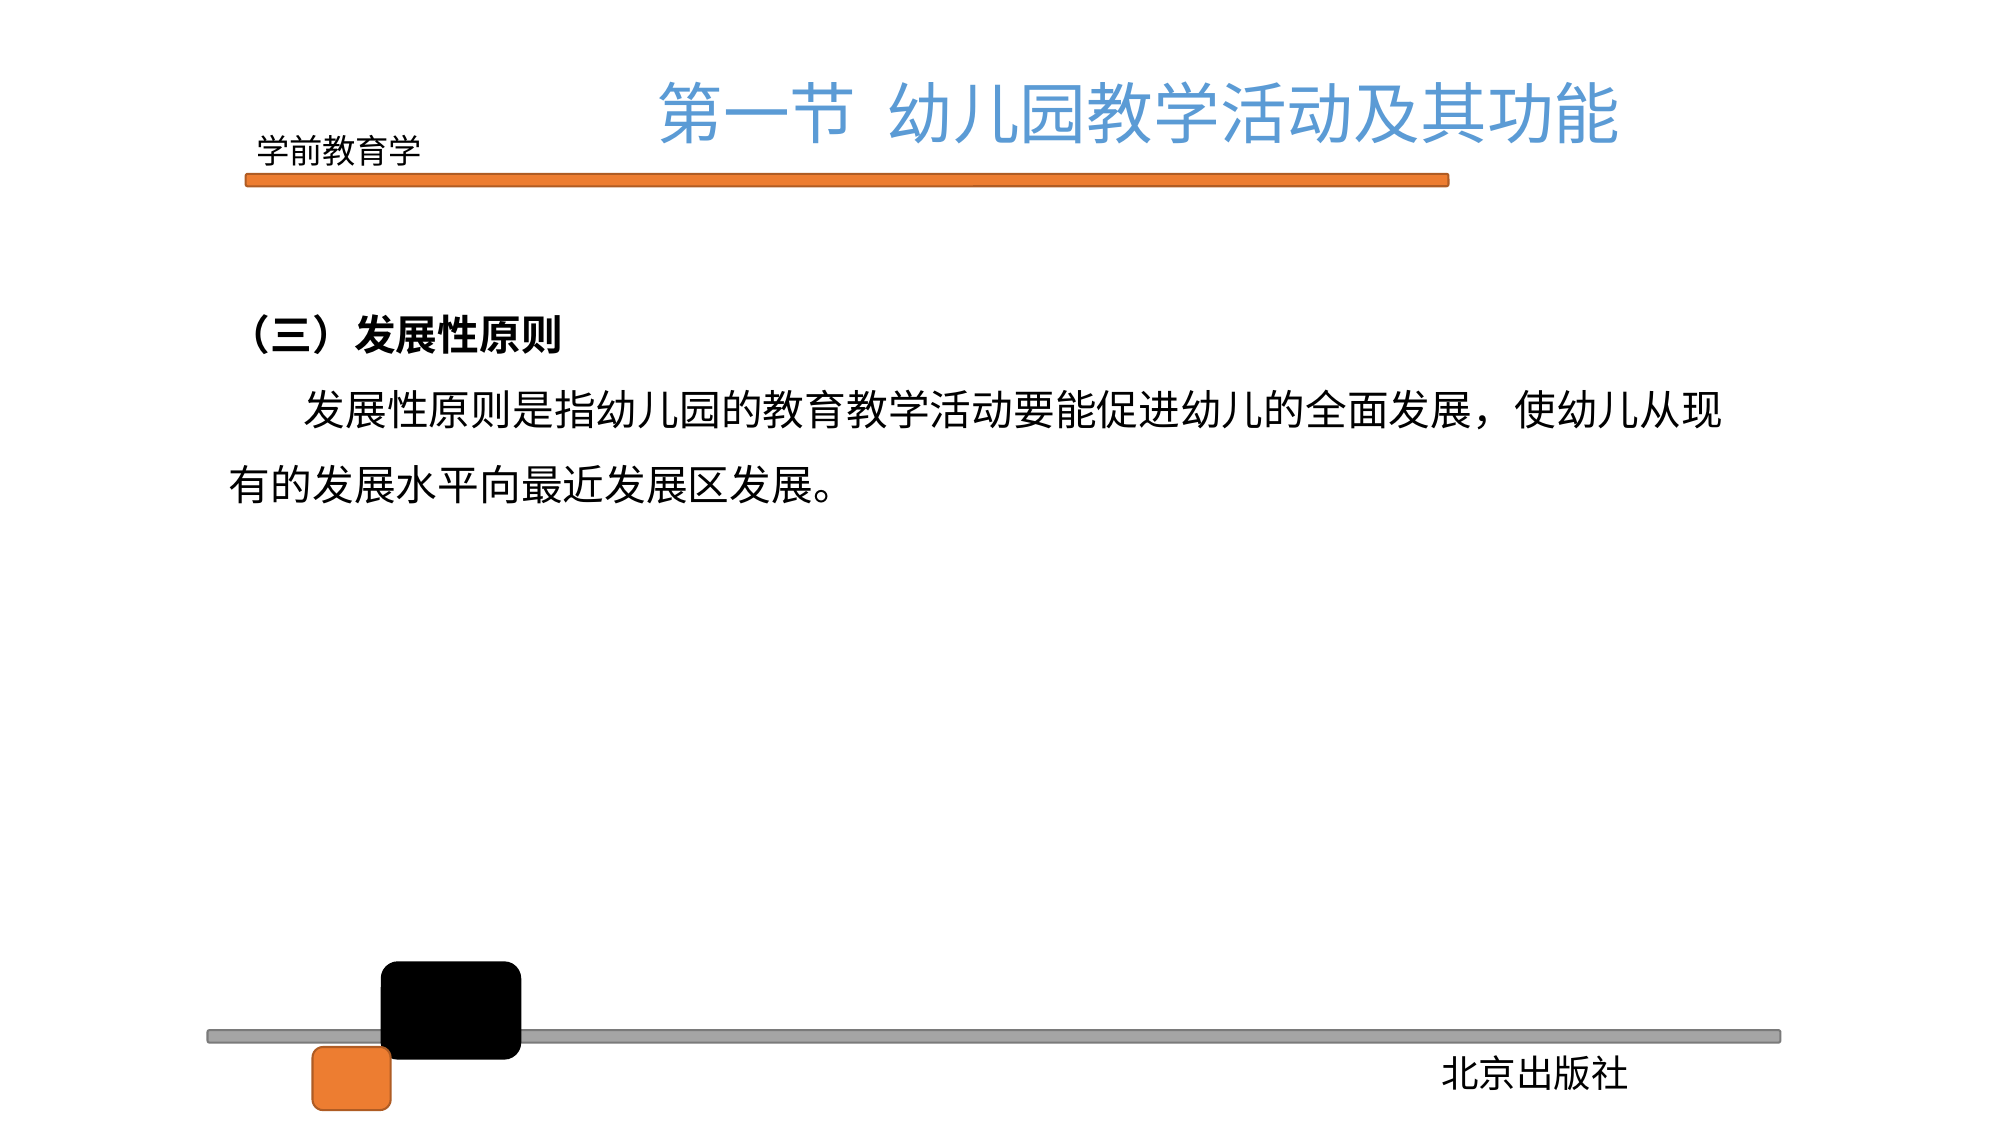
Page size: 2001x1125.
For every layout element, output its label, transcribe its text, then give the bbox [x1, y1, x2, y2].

text_box （三）发展性原则 发展性原则是指幼儿园的教育教学活动要能促进幼儿的全面发展，使幼儿从现有的发展水平向最近发展区发展。 [214, 208, 1771, 629]
text_box 第一节 幼儿园教学活动及其功能 [641, 64, 1636, 160]
